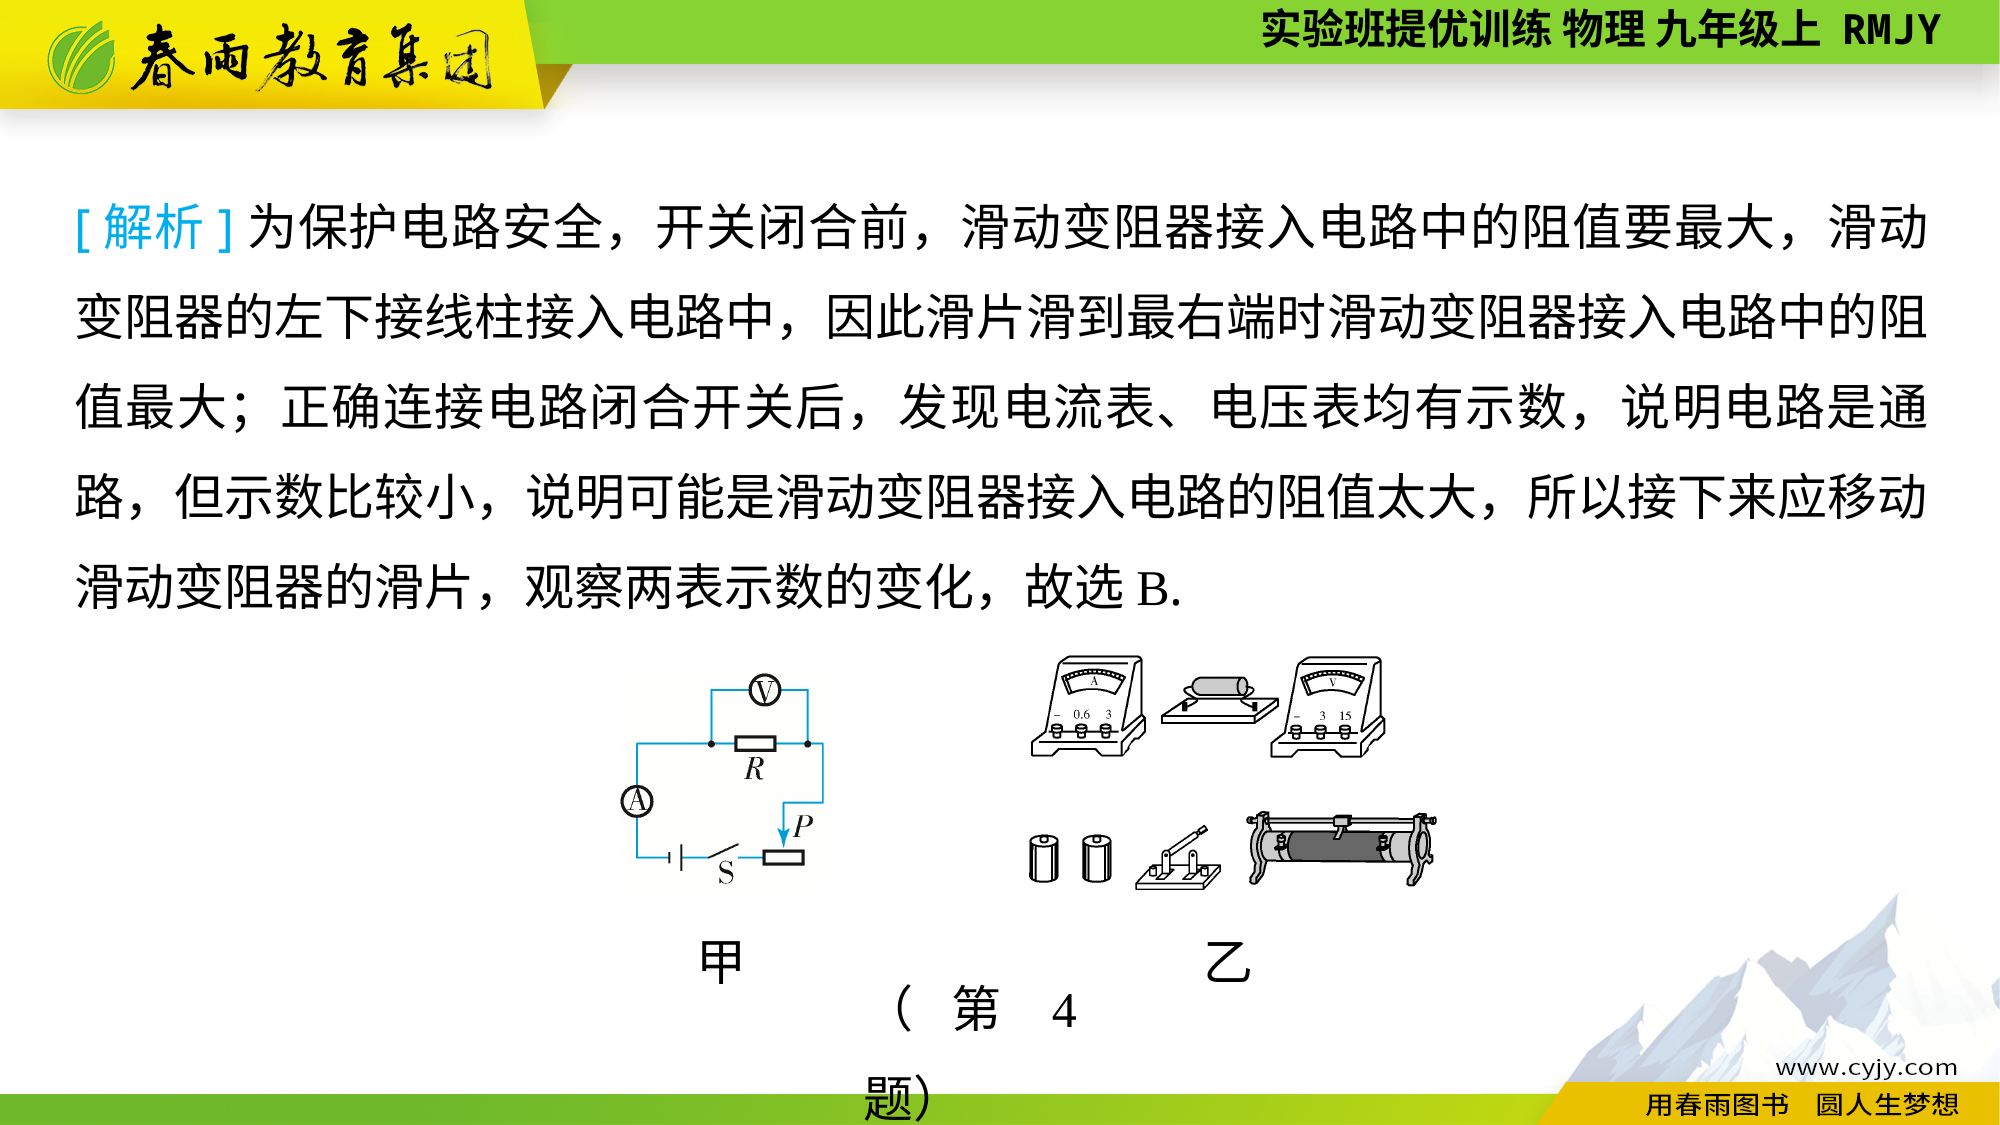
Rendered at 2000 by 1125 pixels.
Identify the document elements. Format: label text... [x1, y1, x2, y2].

list [解析]为保护电路安全，开关闭合前，滑动变阻器接入电路中的阻值要最大，滑动变阻器的左下接线柱接入电路中，因此滑片滑到最右端时滑动变阻器接入电路中的阻值最大；正确连接电路闭合开关后，发现电流表、电压表均有示数，说明电路是通路，但示数比较小，说明可能是滑动变阻器接入电路的阻值太大，所以接下来应移动滑动变阻器的滑片，观察两表示数的变化，故选B. [59, 157, 1944, 616]
text_box 乙 [1189, 898, 1270, 998]
text_box 甲 [681, 901, 762, 998]
text_box （第4题） [848, 940, 1104, 1046]
picture [0, 0, 2000, 1125]
